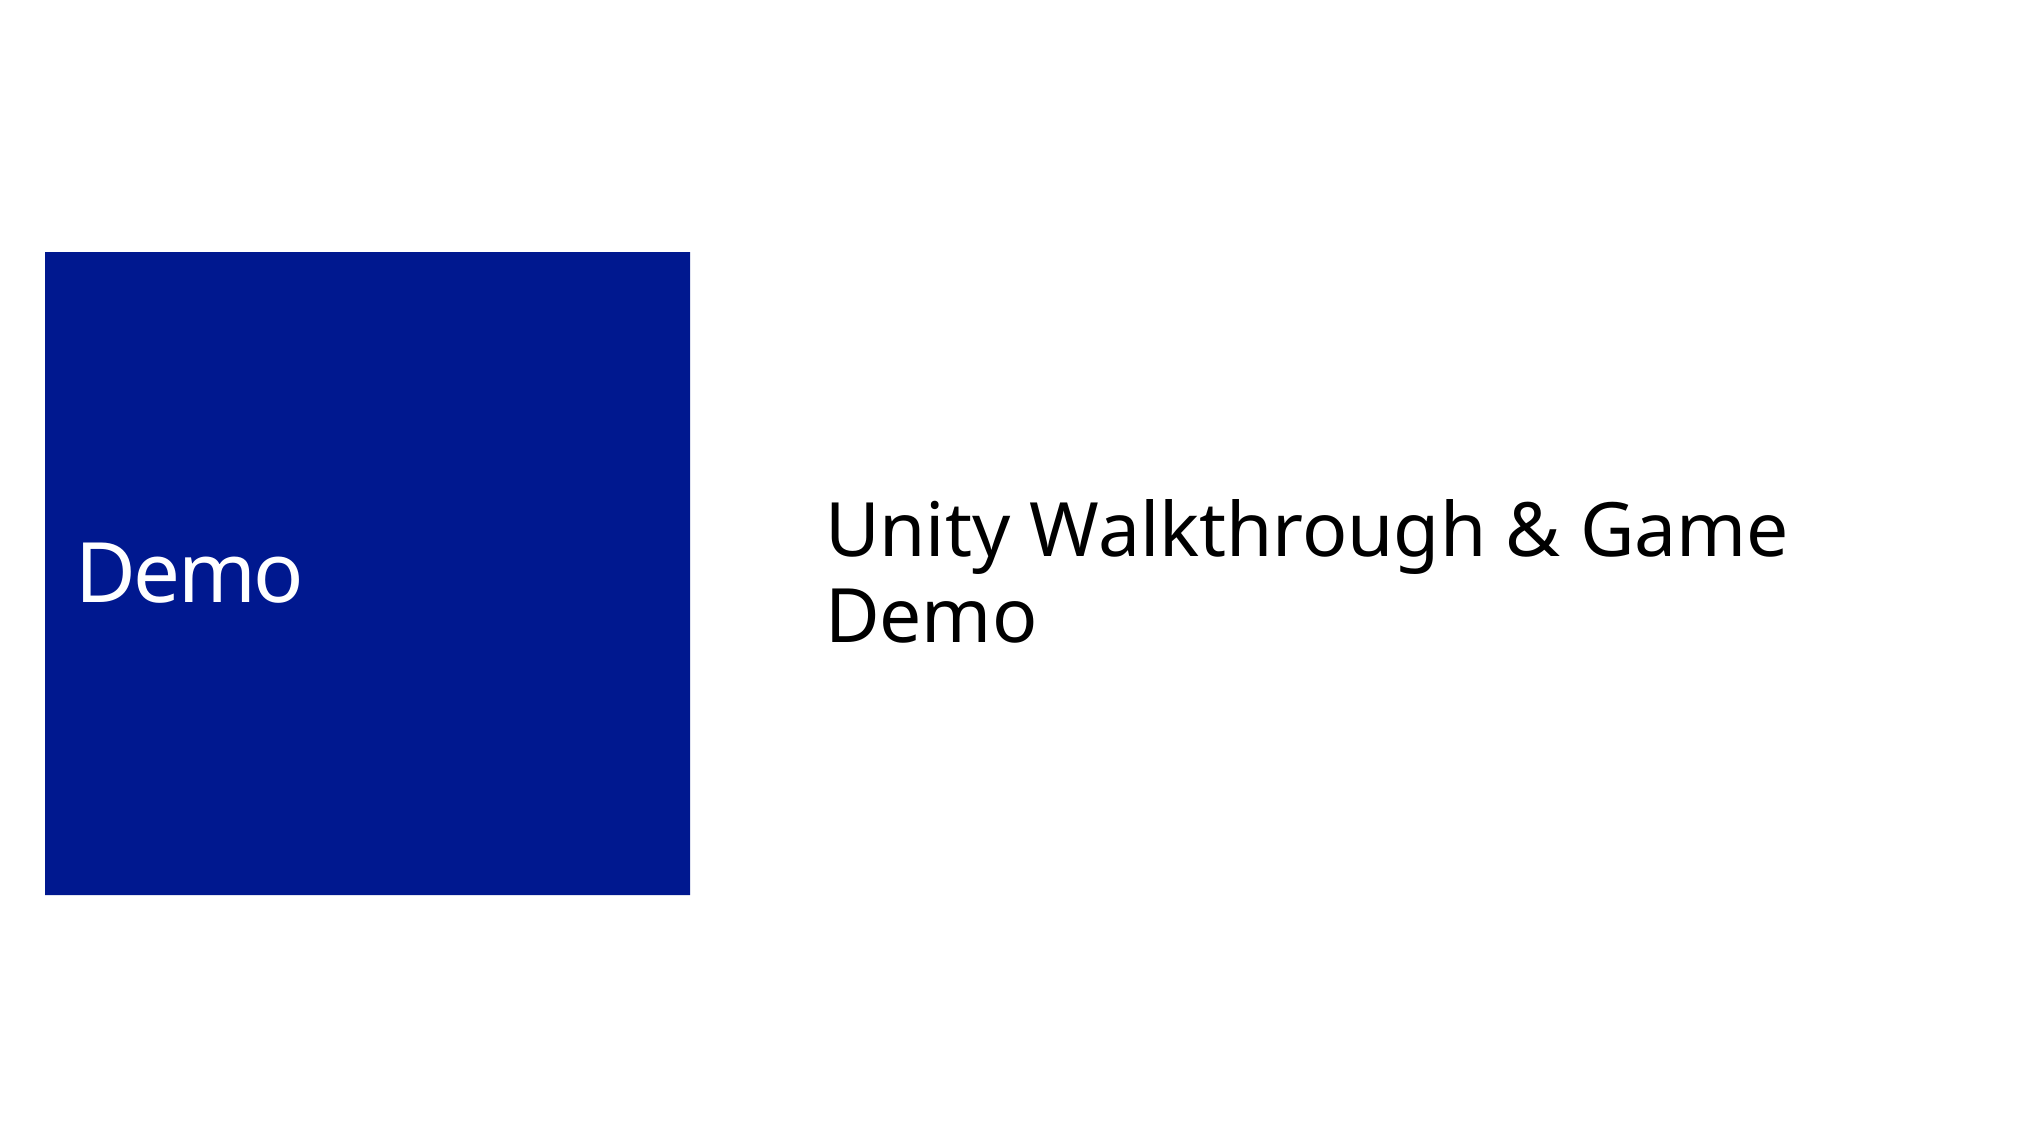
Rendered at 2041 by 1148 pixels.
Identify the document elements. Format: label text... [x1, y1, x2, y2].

title Demo [45, 252, 691, 896]
list Unity Walkthrough & Game Demo [795, 498, 1996, 649]
